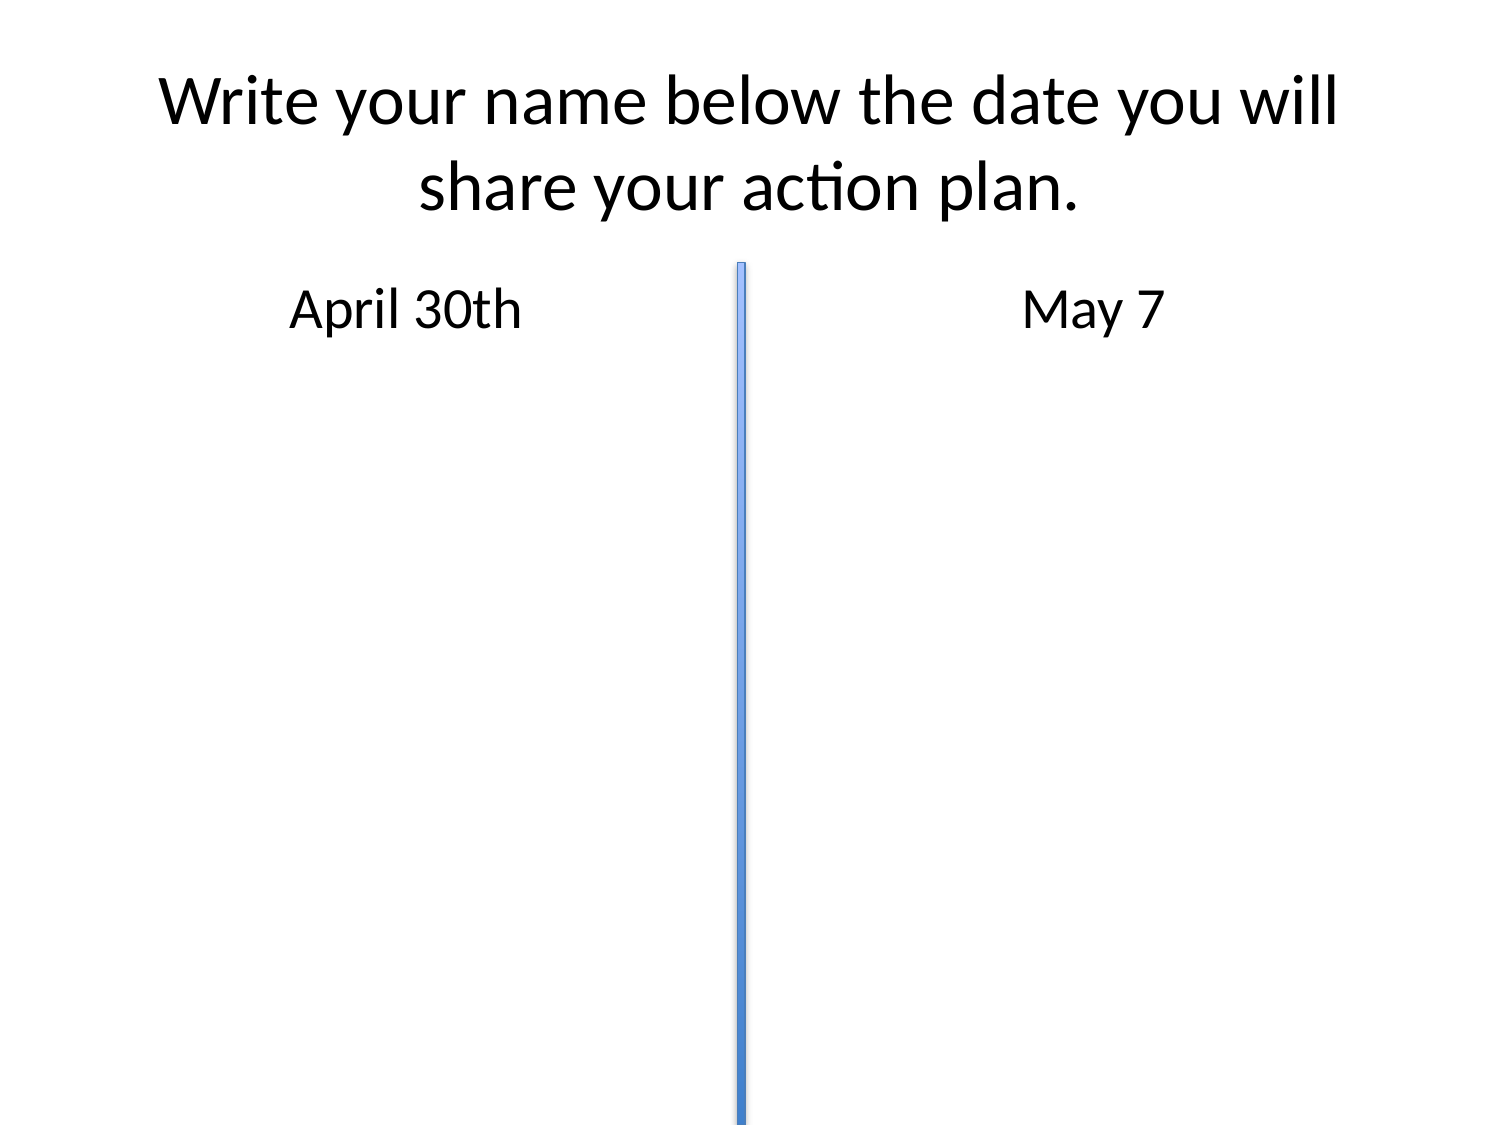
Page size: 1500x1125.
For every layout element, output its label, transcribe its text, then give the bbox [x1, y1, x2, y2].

list April 30th [75, 262, 735, 1005]
title Write your name below the date you will share your action plan. [75, 45, 1425, 233]
list May 7 [762, 262, 1425, 1005]
text_box [737, 262, 746, 1125]
